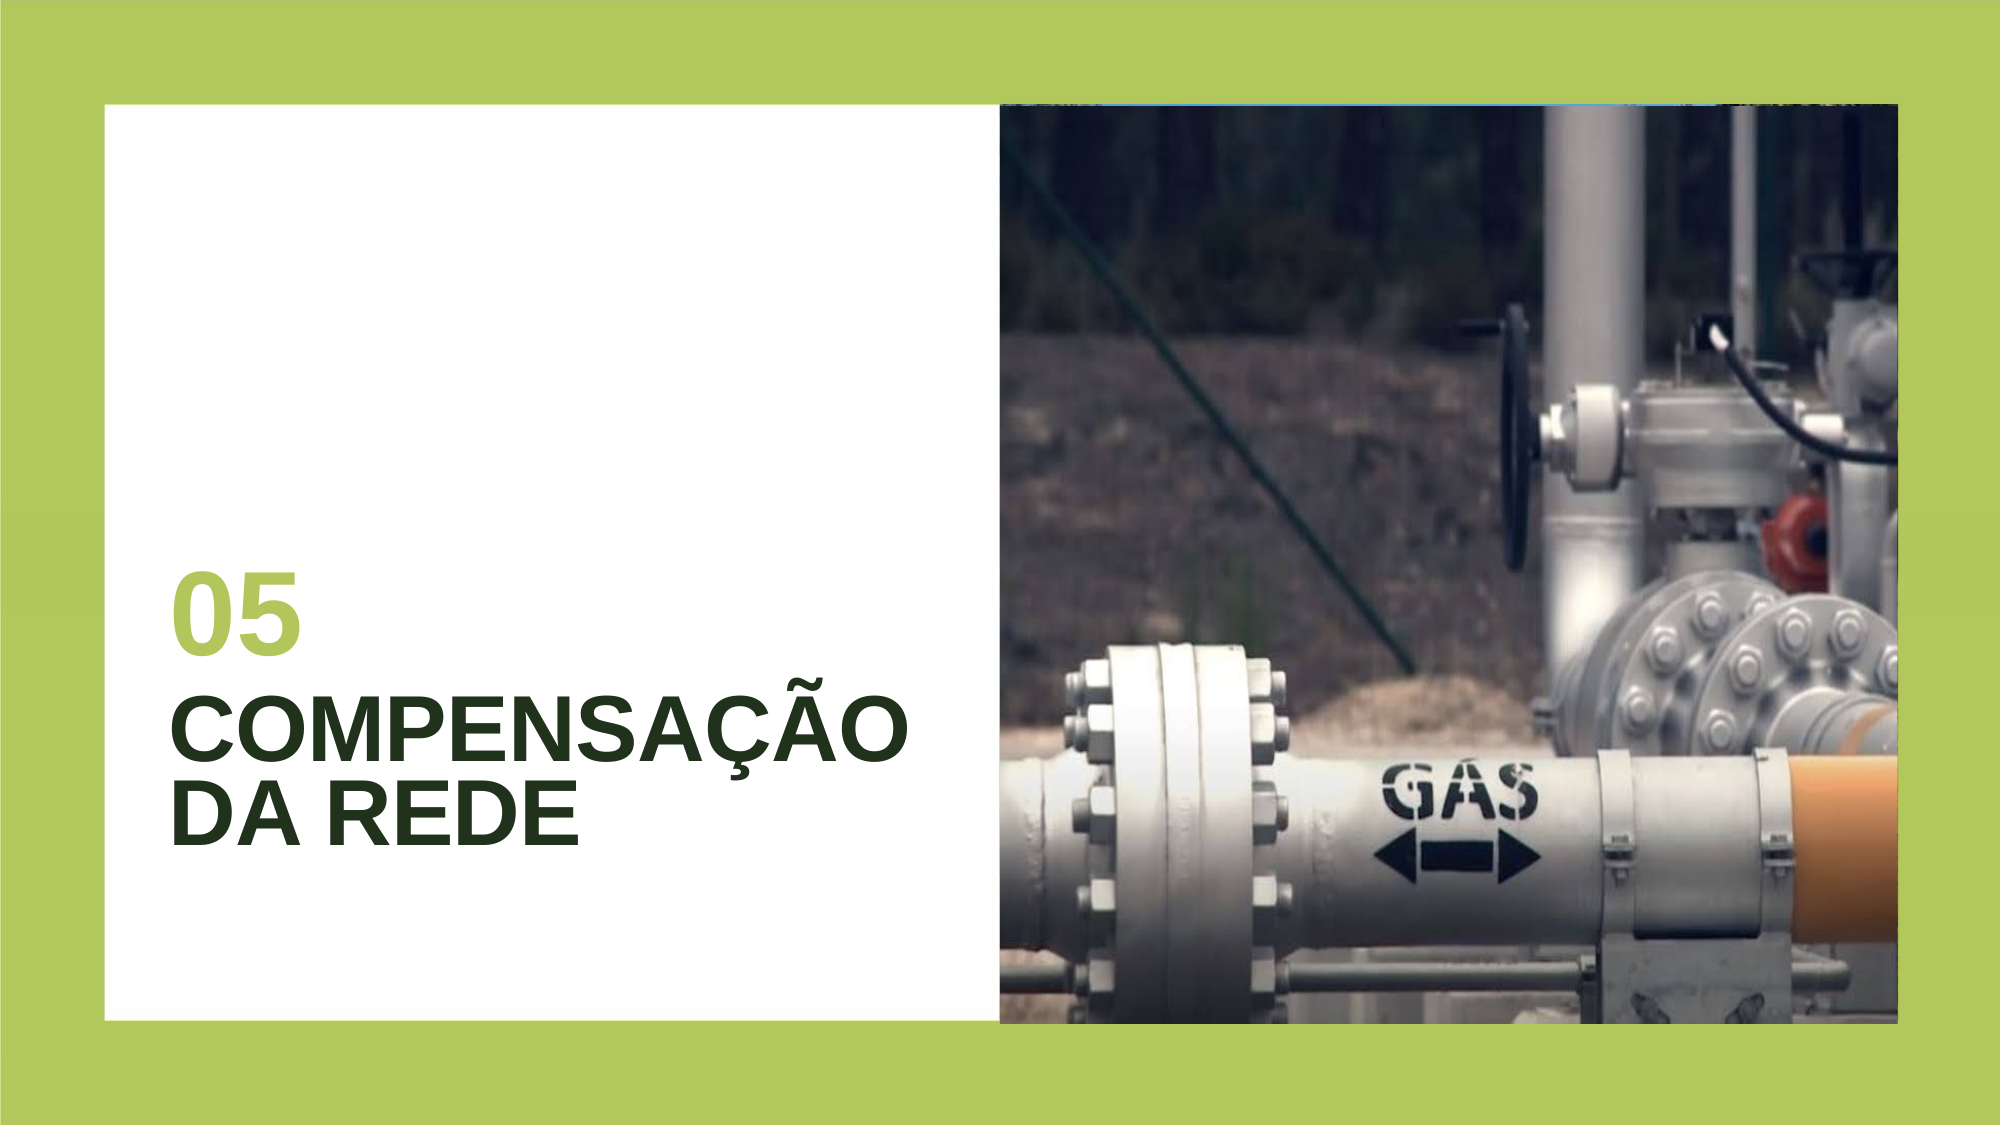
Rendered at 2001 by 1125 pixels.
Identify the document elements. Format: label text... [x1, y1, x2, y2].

picture [0, 0, 2000, 1125]
text_box COMPENSAÇÃO DA REDE [167, 679, 966, 864]
text_box 05 [168, 534, 398, 679]
